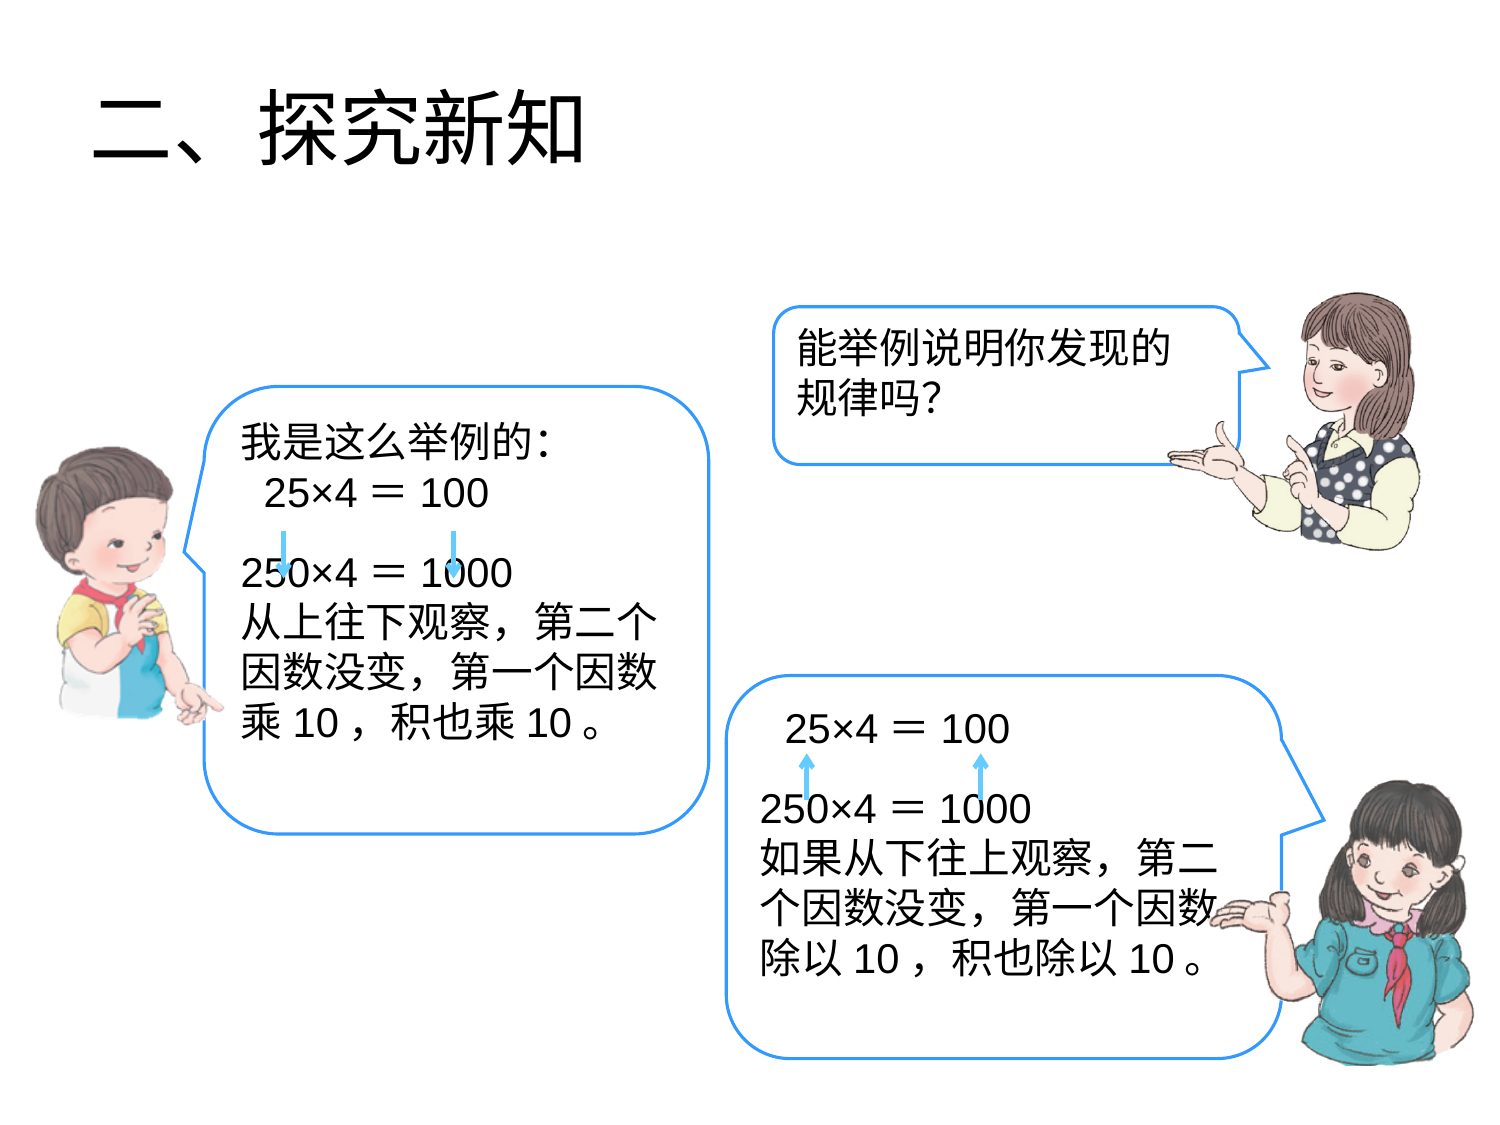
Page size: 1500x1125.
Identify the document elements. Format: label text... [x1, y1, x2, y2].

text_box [773, 288, 1429, 556]
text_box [726, 675, 1475, 1071]
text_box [29, 386, 709, 835]
text_box 二、探究新知 [74, 68, 1081, 208]
